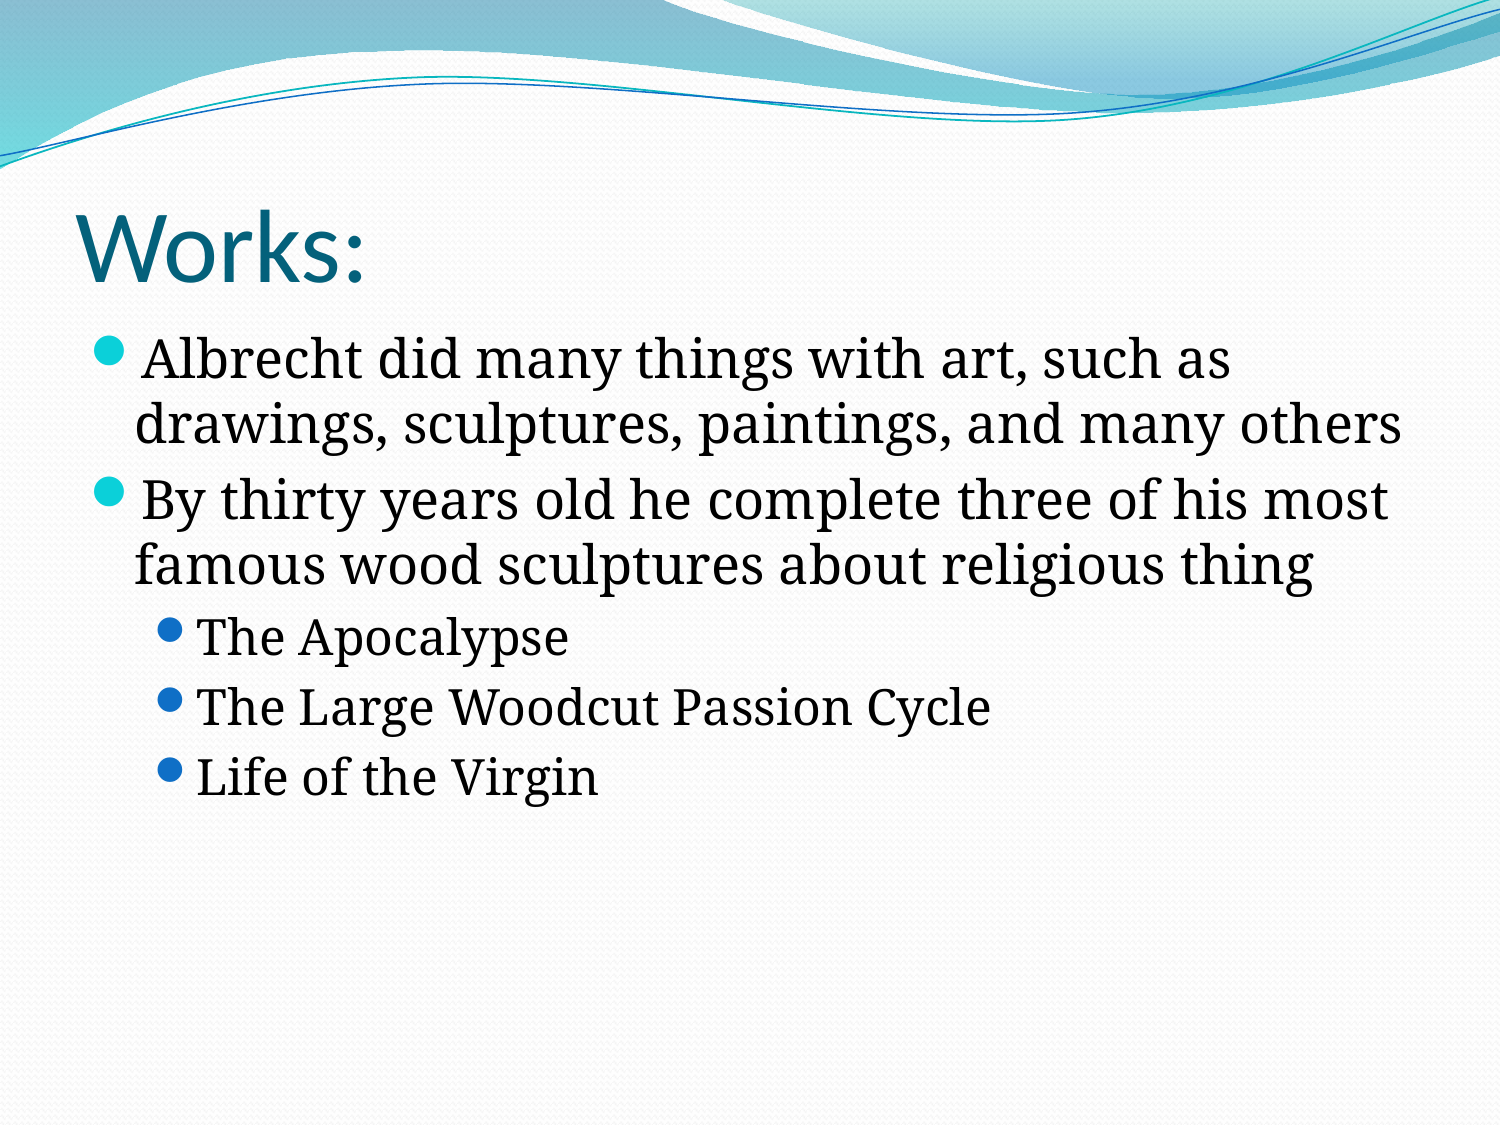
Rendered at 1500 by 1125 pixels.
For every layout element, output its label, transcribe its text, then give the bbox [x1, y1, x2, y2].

title Works: [75, 115, 1425, 303]
list Albrecht did many things with art, such as drawings, sculptures, paintings, and many others By thirty years old he complete three of his most famous wood sculptures about religious thing The Apocalypse The Large Woodcut Passion Cycle Life of the Virgin [75, 317, 1425, 1038]
